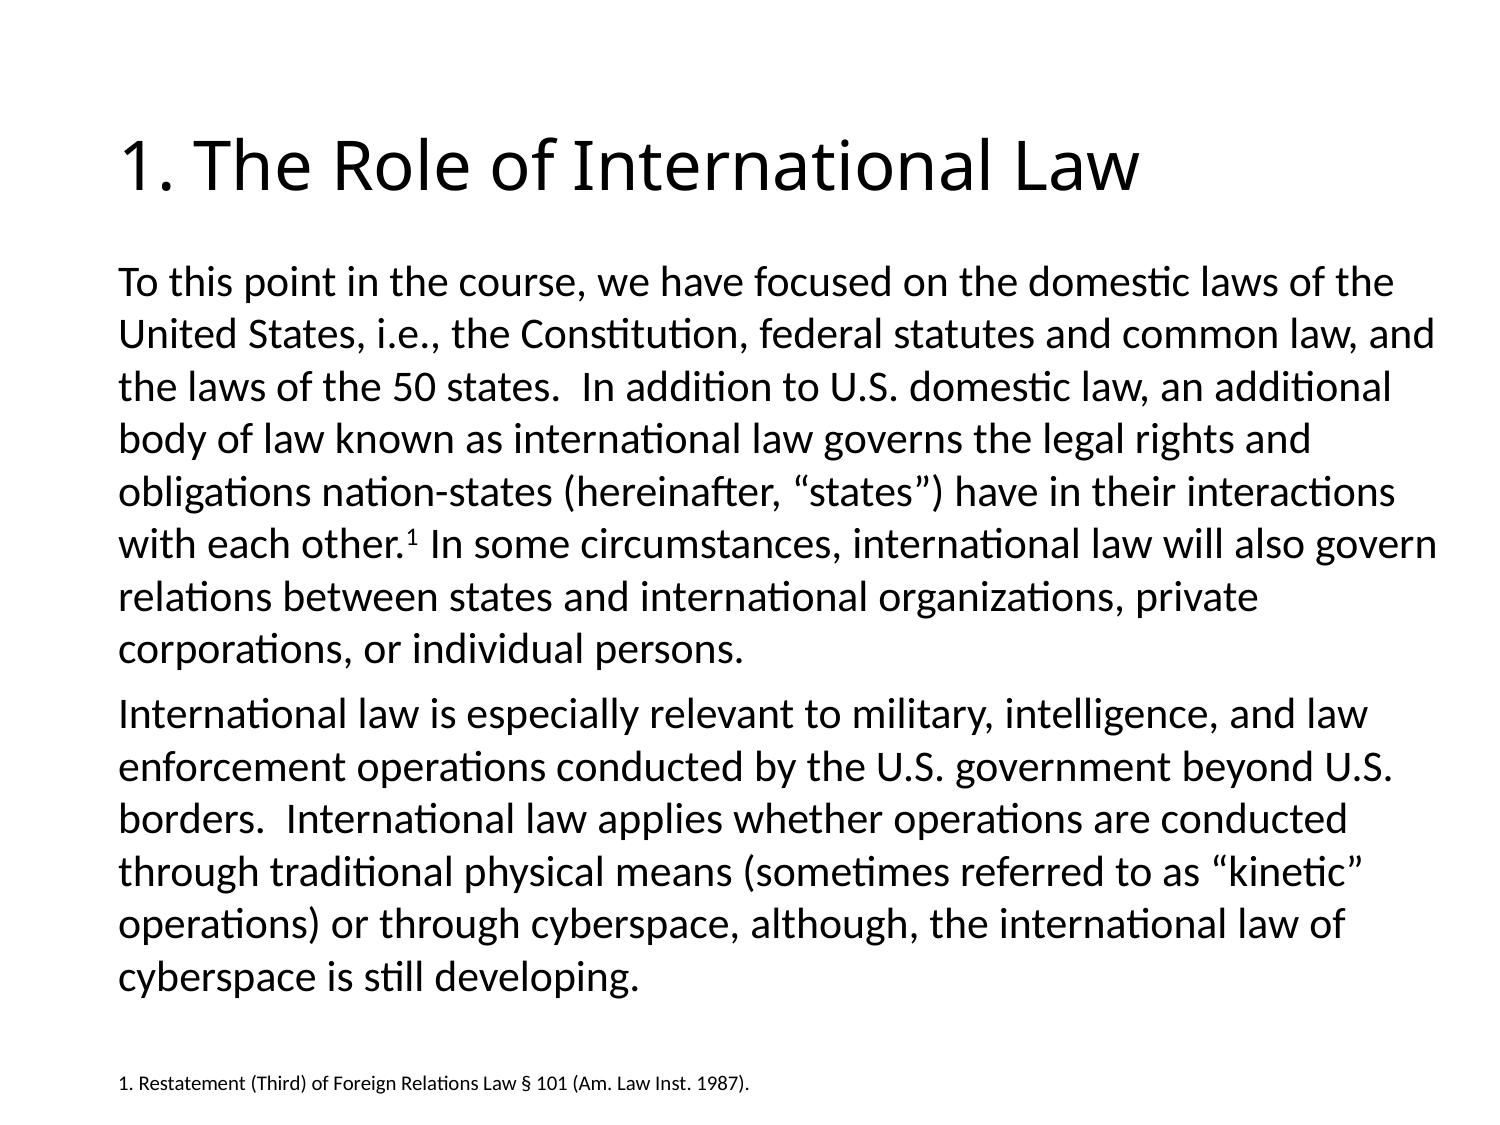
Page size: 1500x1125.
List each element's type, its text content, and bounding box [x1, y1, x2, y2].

title 1. The Role of International Law [102, 59, 1398, 244]
list To this point in the course, we have focused on the domestic laws of the United States, i.e., the Constitution, federal statutes and common law, and the laws of the 50 states. In addition to U.S. domestic law, an additional body of law known as international law governs the legal rights and obligations nation-states (hereinafter, “states”) have in their interactions with each other.1 In some circumstances, international law will also govern relations between states and international organizations, private corporations, or individual persons. International law is especially relevant to military, intelligence, and law enforcement operations conducted by the U.S. government beyond U.S. borders. International law applies whether operations are conducted through traditional physical means (sometimes referred to as “kinetic” operations) or through cyberspace, although, the international law of cyberspace is still developing. 1. Restatement (Third) of Foreign Relations Law § 101 (Am. Law Inst. 1987). [102, 244, 1483, 960]
